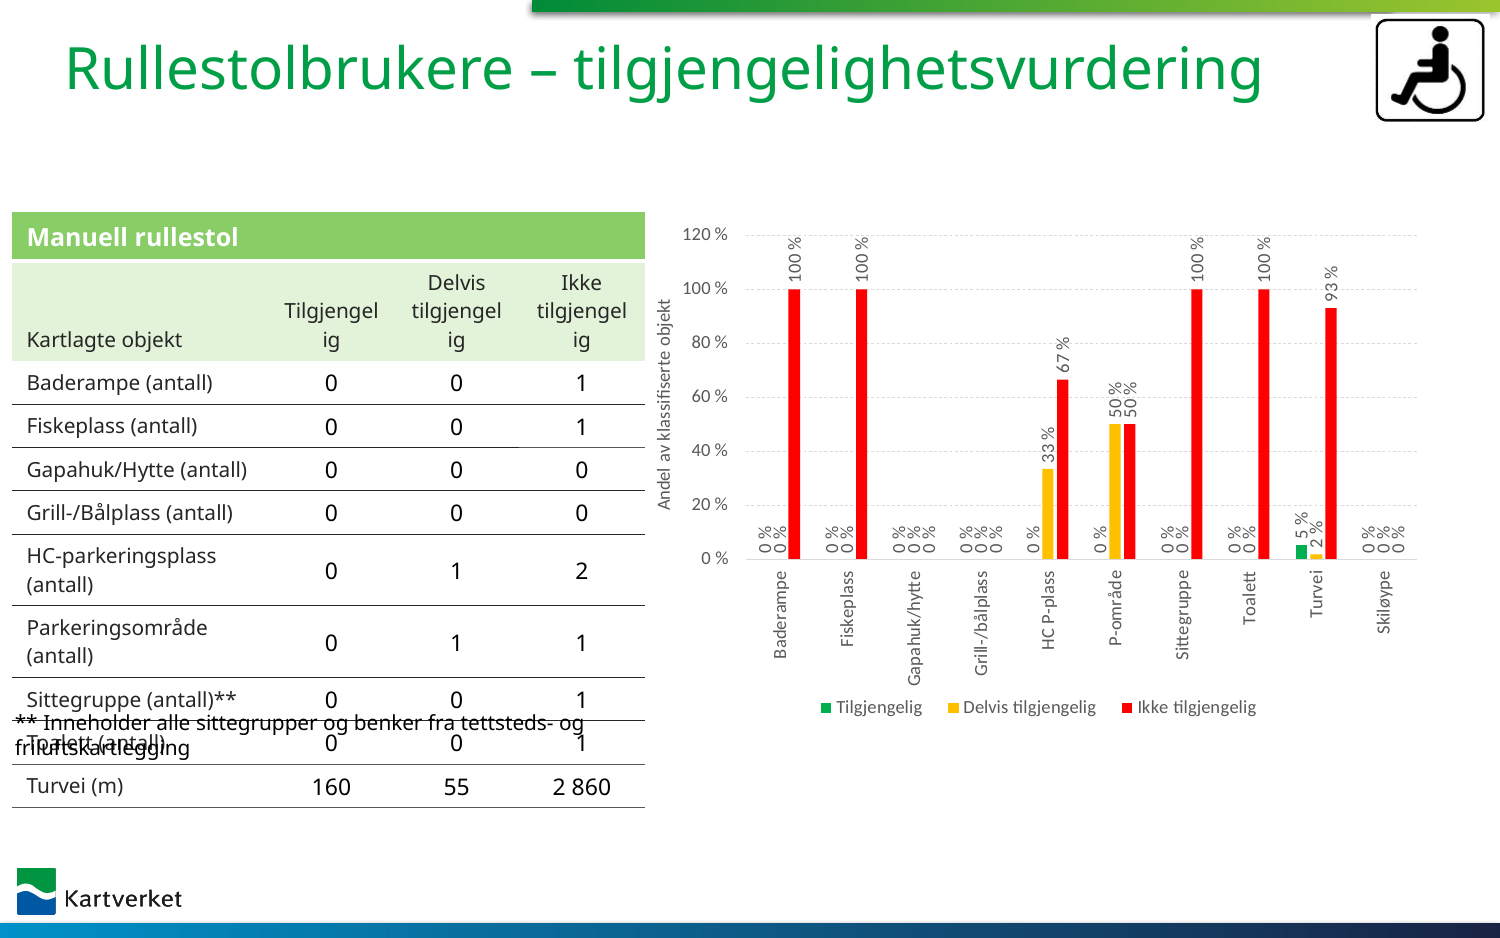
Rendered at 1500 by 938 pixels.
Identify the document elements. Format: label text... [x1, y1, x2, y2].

table_cell 0 [269, 448, 394, 490]
table_cell 0 [269, 361, 394, 404]
table_cell 0 [394, 678, 519, 702]
table_cell 1 [519, 678, 638, 702]
table_cell 0 [269, 491, 394, 534]
table_cell Fiskeplass (antall) [12, 405, 269, 447]
table_cell Gapahuk/Hytte (antall) [12, 448, 269, 490]
table_cell 1 [394, 535, 519, 605]
table_cell 0 [394, 361, 519, 404]
table_cell 1 [519, 405, 638, 447]
table_cell 0 [519, 448, 638, 490]
table_cell Grill-/Bålplass (antall) [12, 491, 269, 534]
picture [643, 218, 1427, 728]
table_cell 0 [394, 491, 519, 534]
table_cell Tilgjengelig [269, 263, 394, 361]
table_cell Baderampe (antall) [12, 361, 269, 404]
table_cell Kartlagte objekt [12, 263, 269, 361]
text_box Rullestolbrukere – tilgjengelighetsvurdering [49, 12, 1372, 109]
table_cell 1 [519, 606, 638, 677]
table_cell 2 [519, 535, 638, 605]
table_cell 160 [269, 768, 394, 807]
table_cell 2 860 [519, 768, 645, 807]
table_cell 0 [519, 491, 638, 534]
table_cell 0 [394, 405, 519, 447]
table_cell Parkeringsområde (antall) [12, 606, 269, 677]
table_cell Ikke tilgjengelig [519, 263, 638, 361]
table_cell Turvei (m) [12, 768, 269, 807]
table_cell 0 [269, 606, 394, 677]
table_cell Delvis tilgjengelig [394, 263, 519, 361]
table_cell HC-parkeringsplass (antall) [12, 535, 269, 605]
table_cell 0 [269, 678, 394, 702]
text_box ** Inneholder alle sittegrupper og benker fra tettsteds- og friluftskartlegging [0, 702, 745, 768]
table_header Manuell rullestol [12, 212, 645, 259]
table_cell 55 [394, 768, 519, 807]
table_cell 0 [269, 535, 394, 605]
table_cell 0 [394, 448, 519, 490]
table_cell 0 [269, 405, 394, 447]
table_cell 1 [519, 361, 638, 404]
table_cell 1 [394, 606, 519, 677]
table_cell Sittegruppe (antall)** [12, 678, 269, 702]
picture [1371, 13, 1491, 127]
